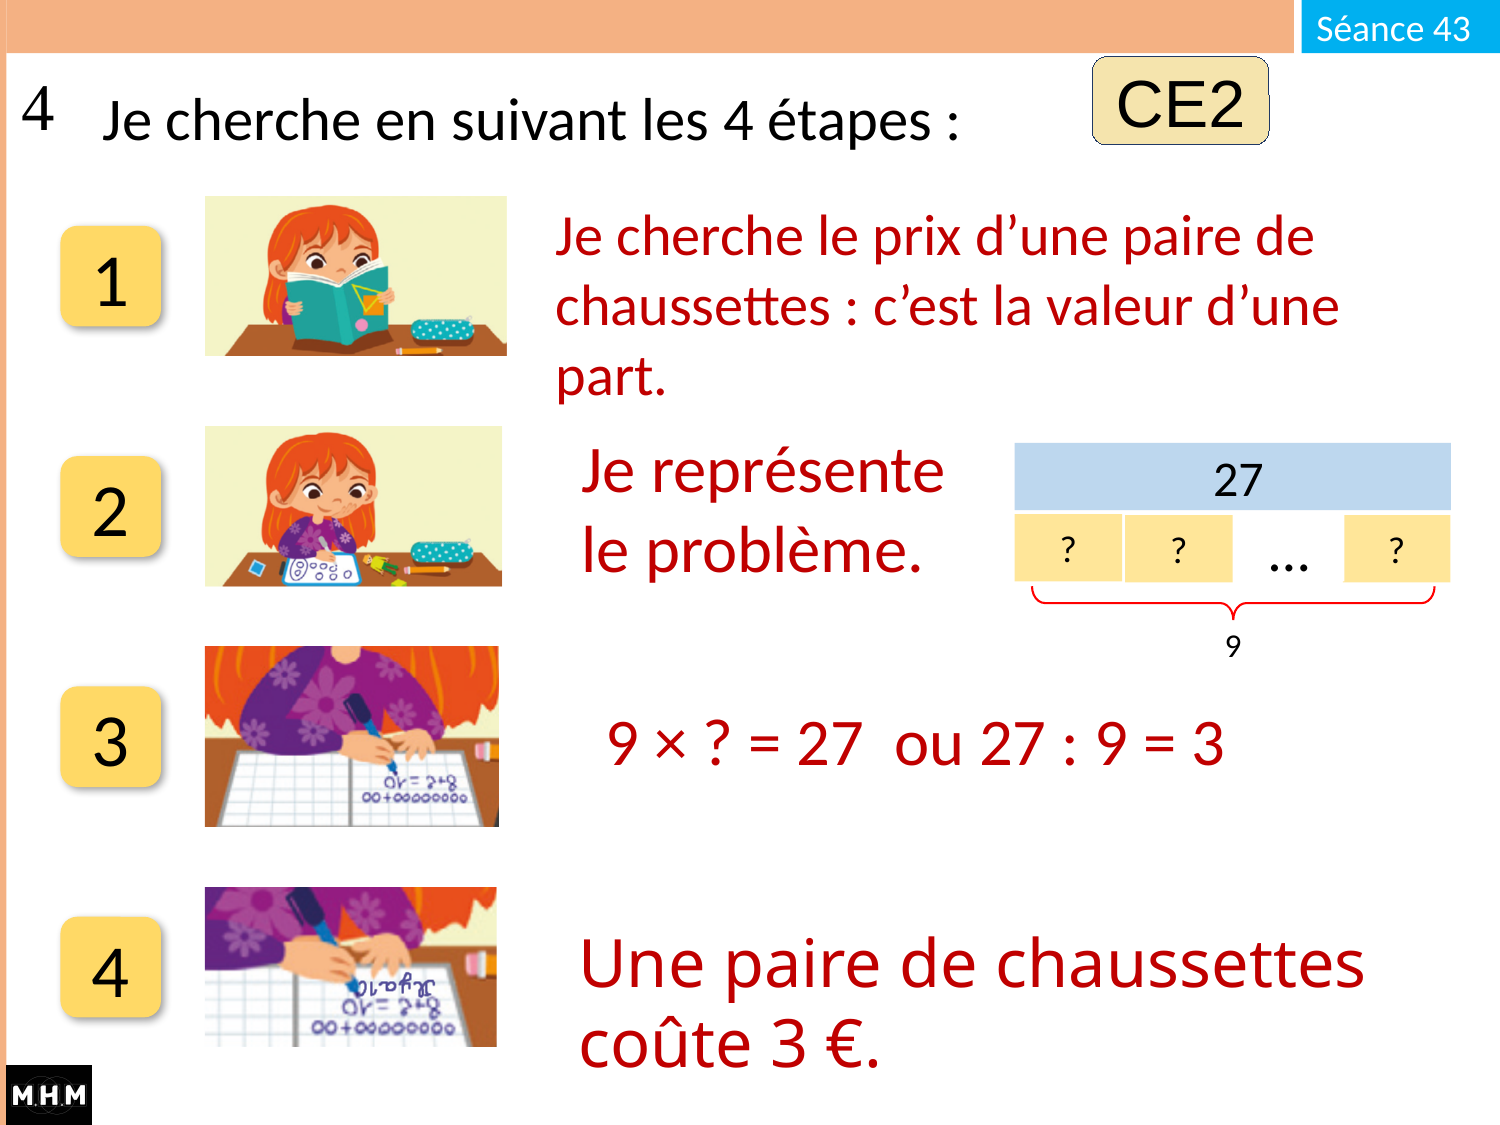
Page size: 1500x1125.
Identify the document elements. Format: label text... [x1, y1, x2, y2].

picture [204, 196, 515, 356]
picture [204, 887, 497, 1047]
text_box Je cherche le prix d’une paire de chaussettes : c’est la valeur d’une part. [540, 189, 1373, 415]
text_box 2 [58, 454, 164, 559]
picture [204, 645, 500, 828]
text_box 1 [58, 223, 164, 329]
text_box 9 × ? = 27 ou 27 : 9 = 3 [575, 691, 1427, 786]
picture [6, 1065, 92, 1125]
text_box 3 [58, 684, 164, 790]
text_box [1014, 442, 1452, 678]
text_box CE2 [1092, 56, 1270, 145]
text_box Je représente le problème. [566, 418, 1418, 593]
picture [204, 426, 503, 587]
text_box Une paire de chaussettes coûte 3 €. [563, 913, 1494, 1089]
text_box 4 [58, 914, 164, 1020]
title Je cherche en suivant les 4 étapes : [88, 35, 1382, 161]
